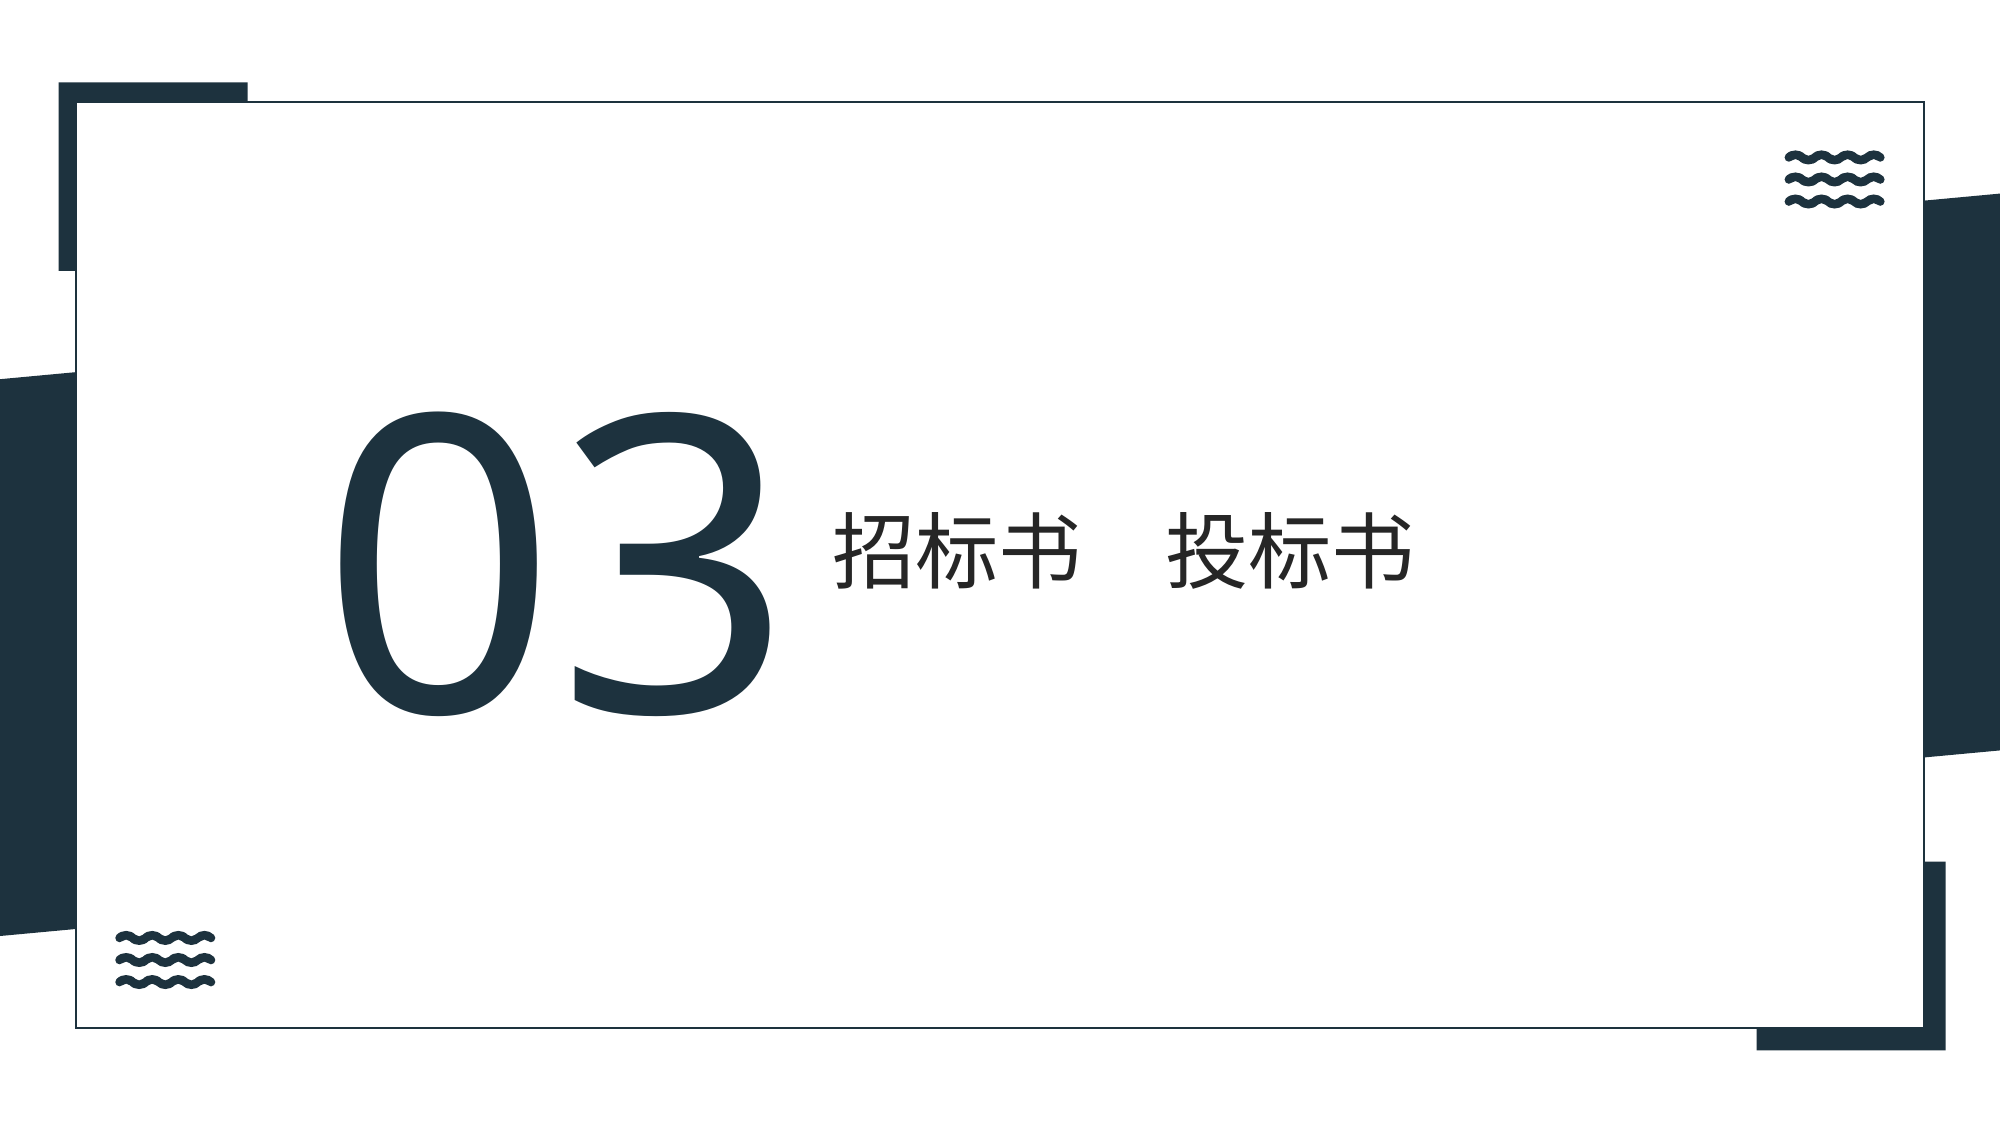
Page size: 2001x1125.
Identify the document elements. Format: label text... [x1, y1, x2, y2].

text_box [58, 81, 249, 272]
text_box [0, 371, 75, 938]
text_box [1756, 861, 1947, 1051]
text_box [115, 930, 216, 946]
text_box [1784, 194, 1885, 209]
text_box [115, 975, 216, 990]
text_box [1784, 172, 1885, 187]
text_box [1925, 192, 2000, 759]
text_box 03 [216, 290, 898, 803]
text_box 招标书 投标书 [817, 491, 1625, 606]
text_box [115, 952, 216, 968]
text_box [1784, 150, 1885, 165]
text_box [75, 101, 1925, 1029]
